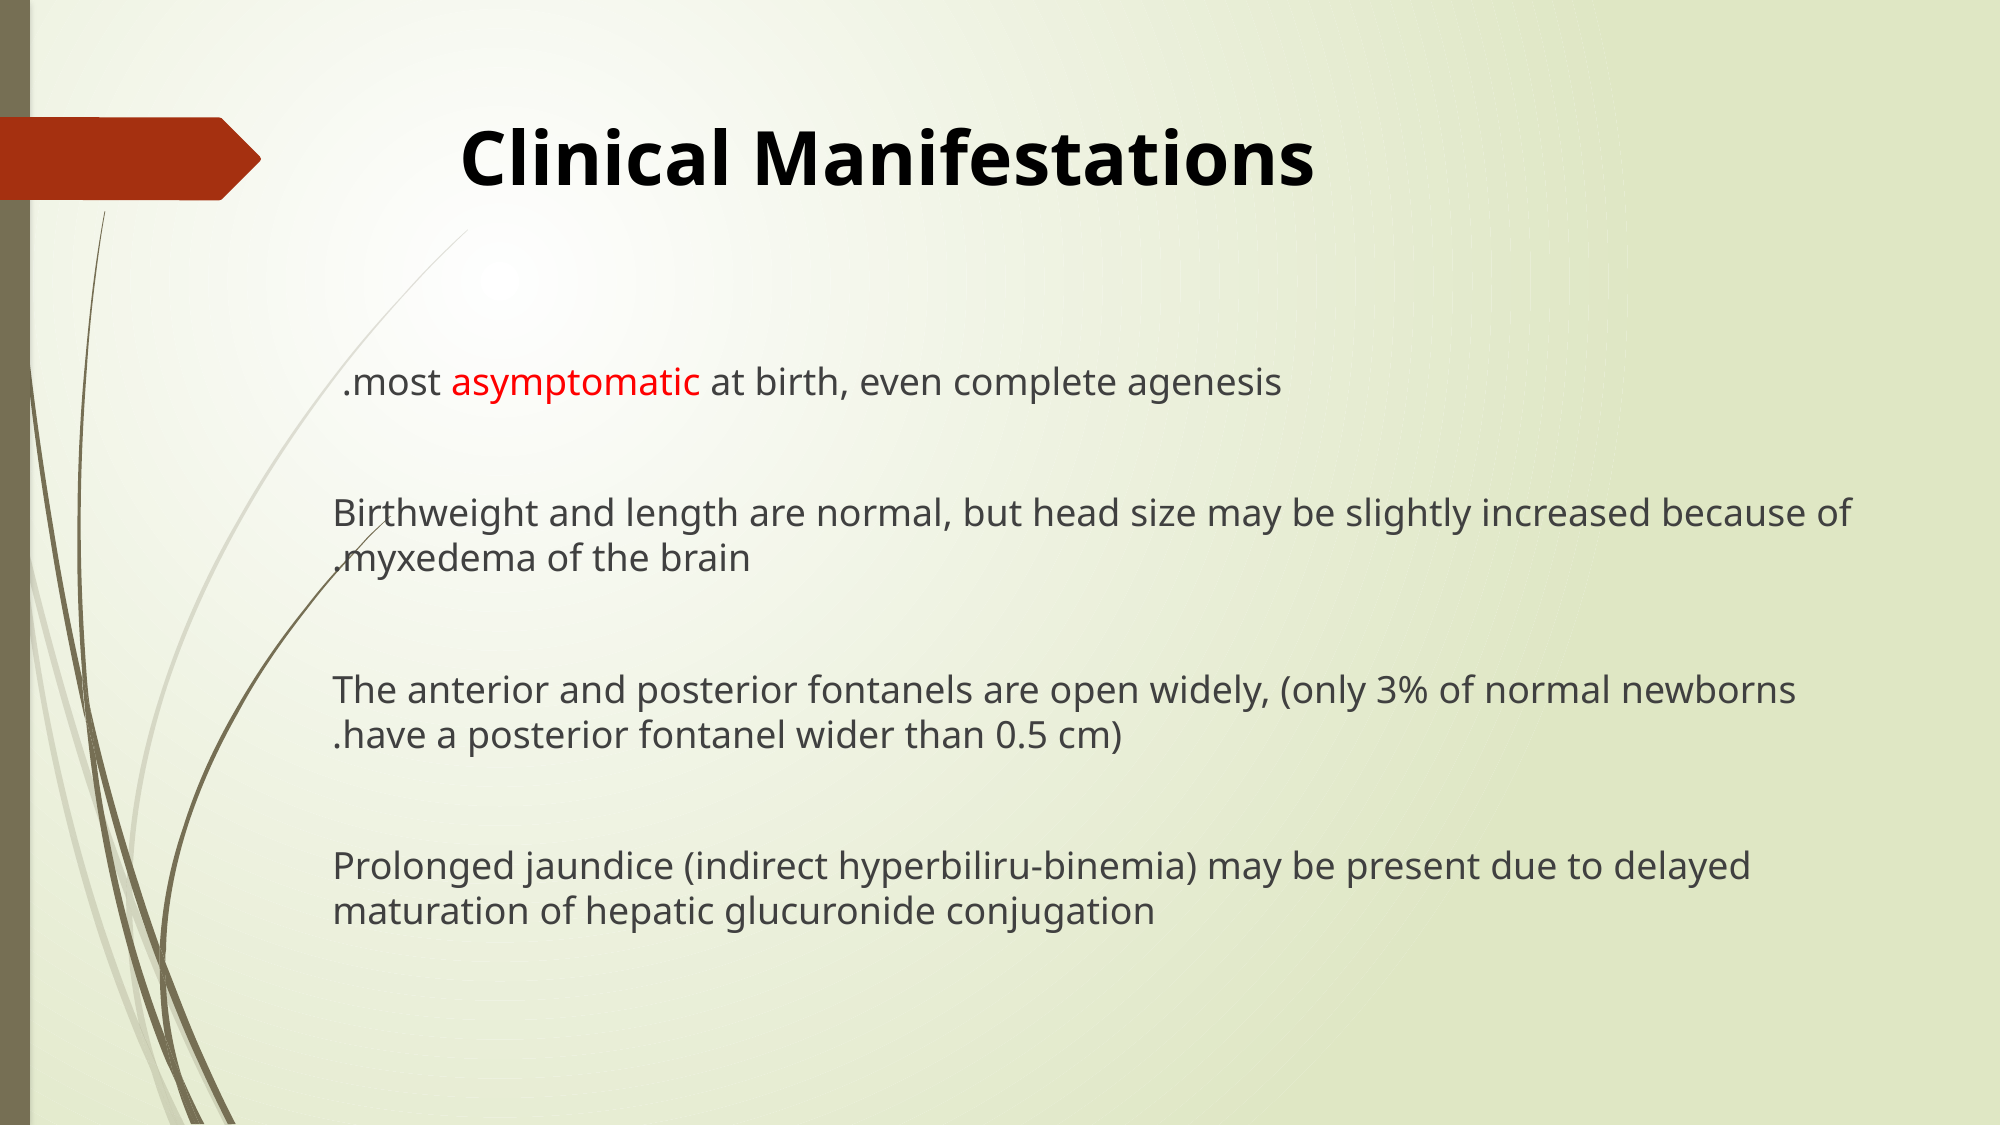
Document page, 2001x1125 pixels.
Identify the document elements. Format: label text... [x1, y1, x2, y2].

title Clinical Manifestations [425, 102, 1888, 313]
list most asymptomatic at birth, even complete agenesis. Birthweight and length are normal, but head size may be slightly increased because of myxedema of the brain. The anterior and posterior fontanels are open widely, (only 3% of normal newborns have a posterior fontanel wider than 0.5 cm). Prolonged jaundice (indirect hyperbiliru-binemia) may be present due to delayed maturation of hepatic glucuronide conjugation [317, 350, 1888, 970]
